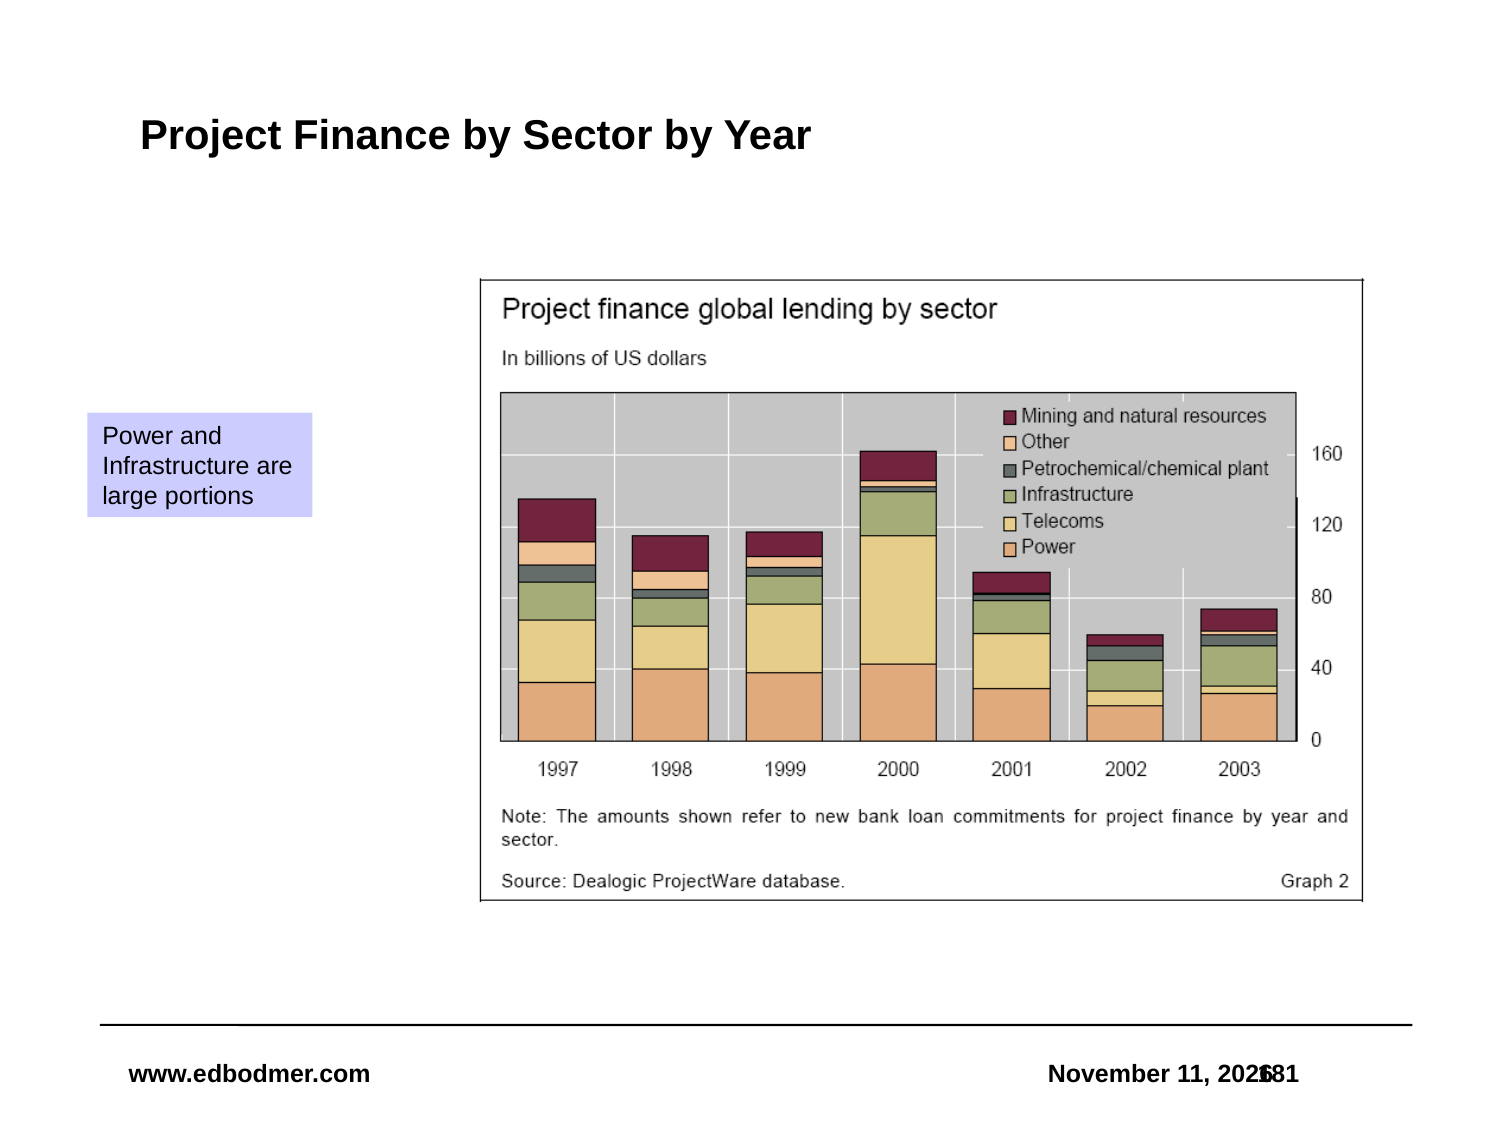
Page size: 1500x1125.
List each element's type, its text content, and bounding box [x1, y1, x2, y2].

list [124, 249, 1376, 1001]
title Project Finance by Sector by Year [124, 99, 1288, 226]
text_box Power and Infrastructure are large portions [87, 412, 119, 518]
